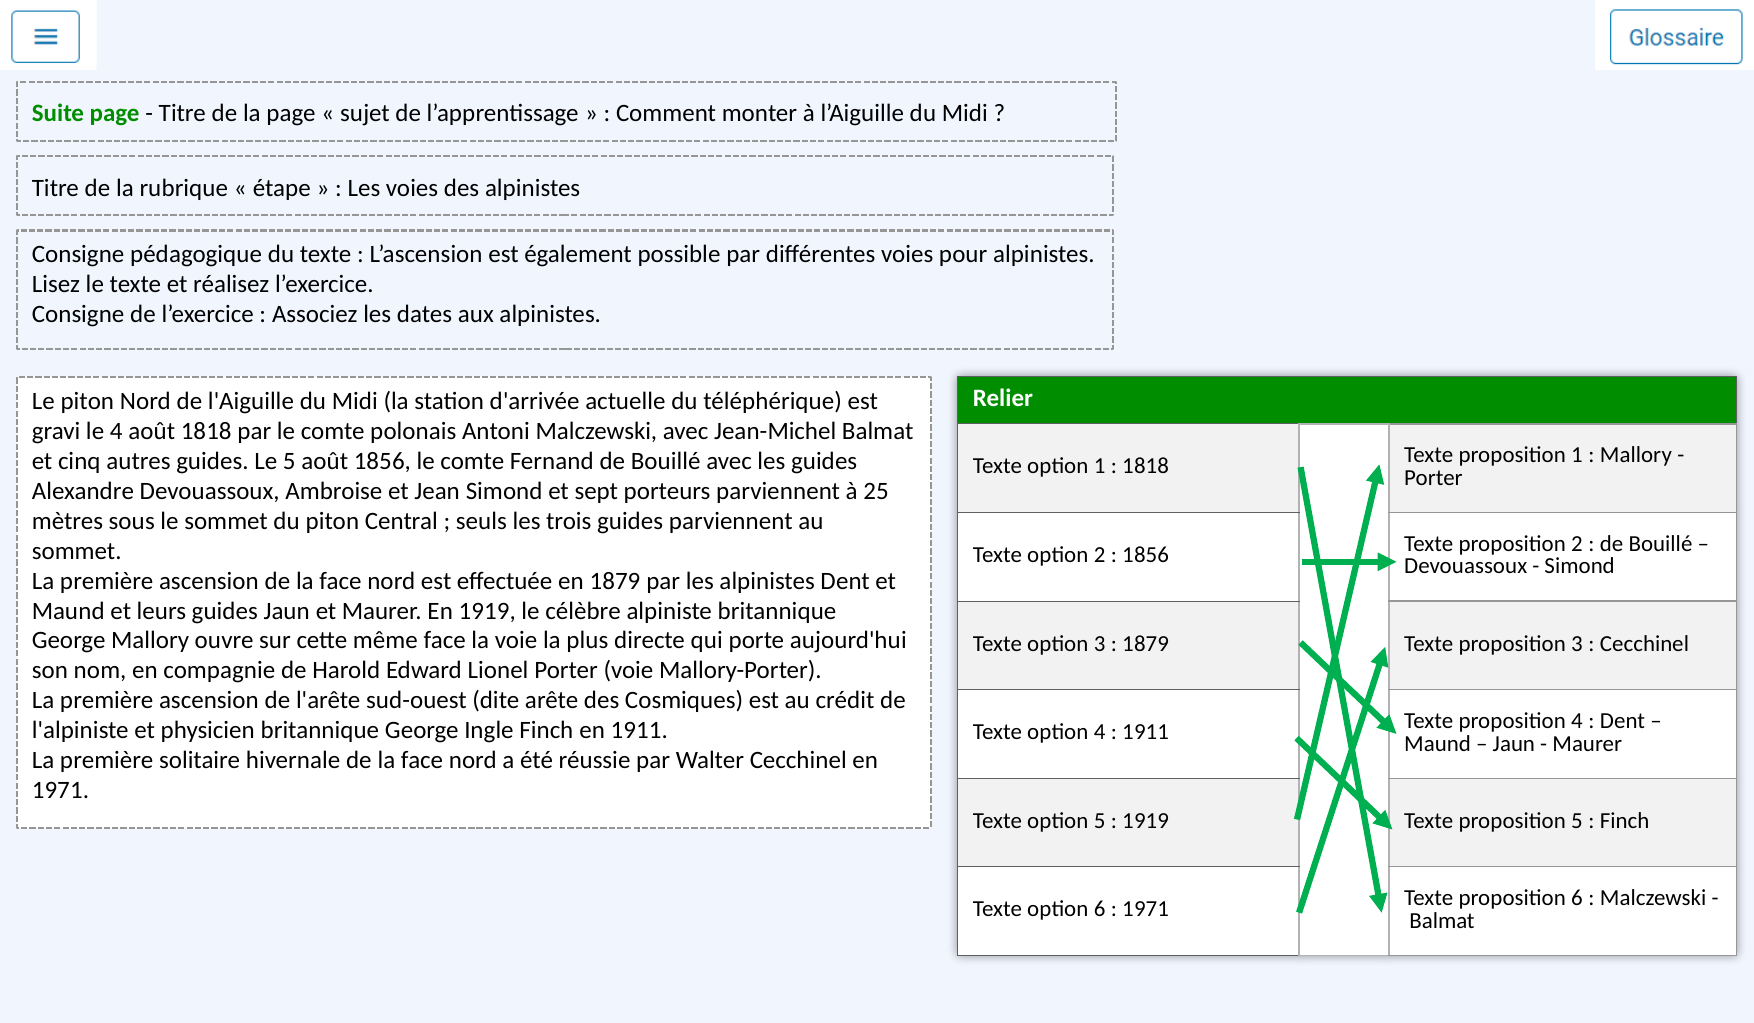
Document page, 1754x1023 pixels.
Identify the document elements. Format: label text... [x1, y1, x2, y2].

table_cell Texte proposition 1 : Mallory - Porter [1390, 425, 1736, 512]
table_cell Texte proposition 4 : Dent – Maund – Jaun - Maurer [1396, 690, 1736, 778]
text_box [1384, 642, 1397, 735]
table_cell [1300, 919, 1388, 955]
table_cell [1300, 425, 1388, 512]
table_header Relier [958, 377, 1736, 423]
table_cell Texte option 4 : 1911 [958, 690, 1291, 778]
table_cell Texte option 1 : 1818 [958, 424, 1298, 512]
table_cell Texte option 2 : 1856 [958, 513, 1291, 601]
text_box Consigne pédagogique du texte : L’ascension est également possible par différentes voies pour alpinistes. Lisez le texte et réalisez l’exercice. Consigne de l’exercice : Associez les dates aux alpinistes. [17, 230, 1114, 349]
table_cell Texte option 3 : 1879 [958, 602, 1291, 689]
table_cell Texte proposition 3 : Cecchinel [1390, 602, 1736, 689]
picture [1595, 0, 1754, 70]
table_cell Texte proposition 5 : Finch [1391, 779, 1736, 866]
table_cell Texte proposition 2 : de Bouillé – Devouassoux - Simond [1390, 513, 1736, 600]
text_box Titre de la rubrique « étape » : Les voies des alpinistes [17, 156, 1114, 216]
picture [0, 0, 97, 70]
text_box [1298, 646, 1386, 913]
table_cell Texte proposition 6 : Malczewski - Balmat [1390, 867, 1736, 955]
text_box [1296, 464, 1380, 647]
text_box Le piton Nord de l'Aiguille du Midi (la station d'arrivée actuelle du téléphérique) est gravi le 4 août 1818 par le comte polonais Antoni Malczewski, avec Jean-Michel Balmat et cinq autres guides. Le 5 août 1856, le comte Fernand de Bouillé avec les guides Alexandre Devouassoux, Ambroise et Jean Simond et sept porteurs parviennent à 25 mètres sous le sommet du piton Central ; seuls les trois guides parviennent au sommet. La première ascension de la face nord est effectuée en 1879 par les alpinistes Dent et Maund et leurs guides Jaun et Maurer. En 1919, le célèbre alpiniste britannique George Mallory ouvre sur cette même face la voie la plus directe qui porte aujourd'hui son nom, en compagnie de Harold Edward Lionel Porter (voie Mallory-Porter). La première ascension de l'arête sud-ouest (dite arête des Cosmiques) est au crédit de l'alpiniste et physicien britannique George Ingle Finch en 1911. La première solitaire hivernale de la face nord a été réussie par Walter Cecchinel en 1971. [15, 375, 933, 830]
text_box Suite page - Titre de la page « sujet de l’apprentissage » : Comment monter à l’Aiguille du Midi ? [17, 82, 1117, 142]
table_cell Texte option 6 : 1971 [958, 867, 1298, 955]
table_cell Texte option 5 : 1919 [958, 779, 1293, 866]
